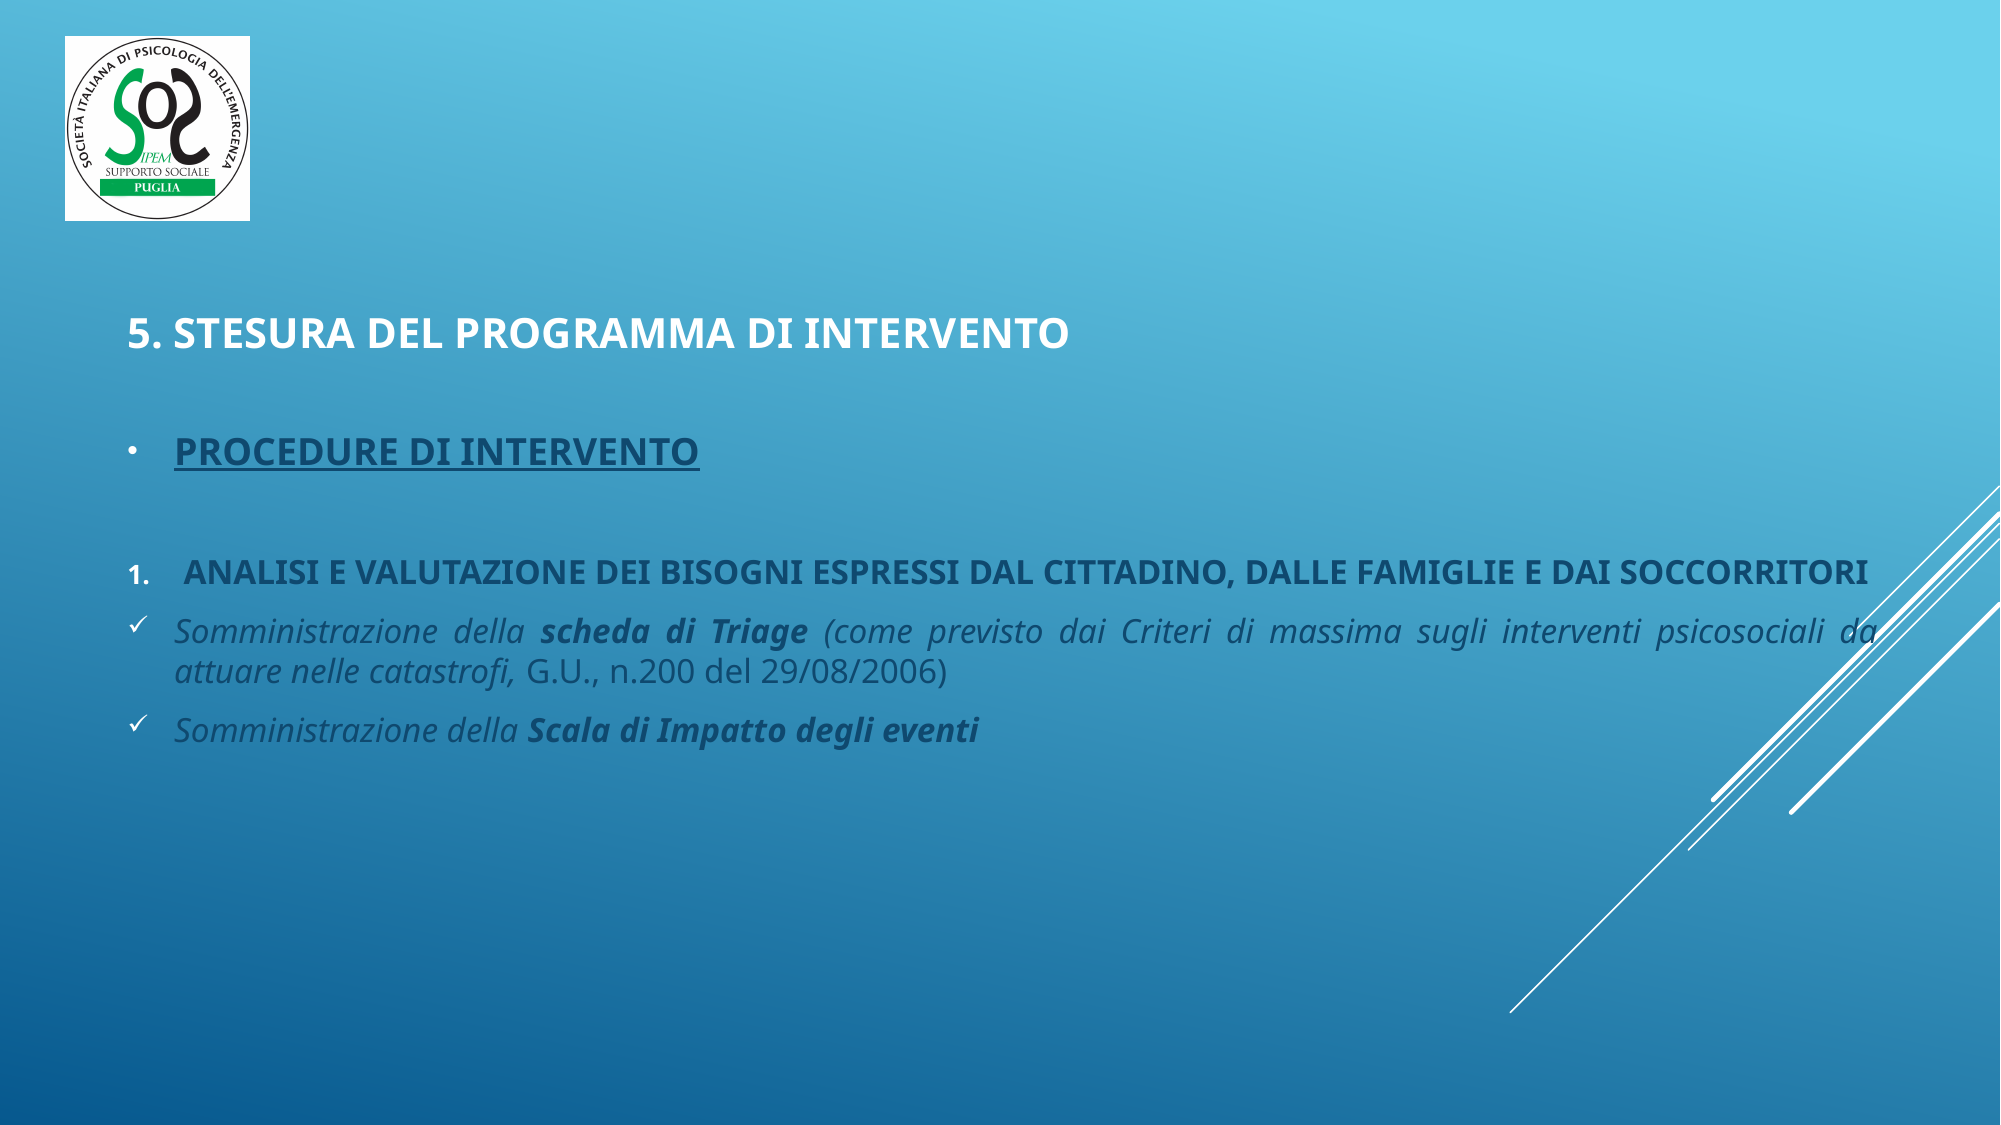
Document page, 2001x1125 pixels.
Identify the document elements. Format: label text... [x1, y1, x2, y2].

title 5. Stesura del programma di intervento [112, 260, 2000, 365]
list PROCEDURE DI INTERVENTO ANALISI E VALUTAZIONE DEI BISOGNI ESPRESSI DAL CITTADINO, DALLE FAMIGLIE E DAI SOCCORRITORI Somministrazione della scheda di Triage (come previsto dai Criteri di massima sugli interventi psicosociali da attuare nelle catastrofi, G.U., n.200 del 29/08/2006) Somministrazione della Scala di Impatto degli eventi [112, 420, 1895, 1046]
picture [65, 35, 250, 221]
